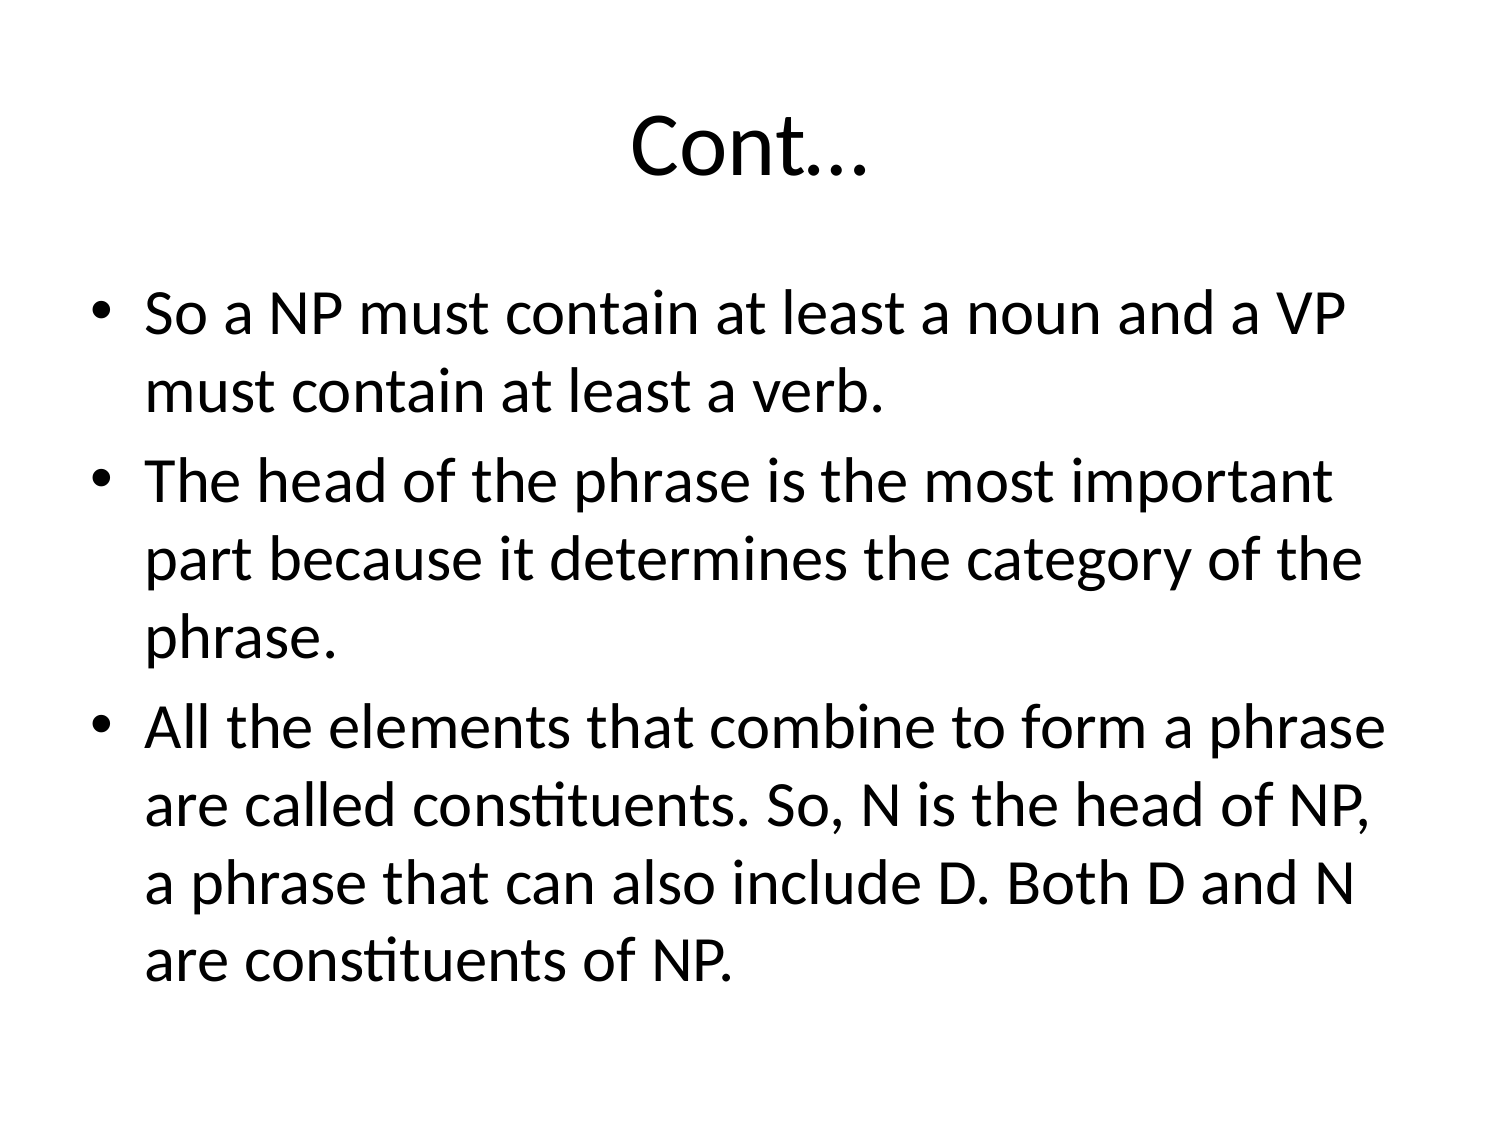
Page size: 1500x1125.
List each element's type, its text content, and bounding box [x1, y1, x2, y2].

list So a NP must contain at least a noun and a VP must contain at least a verb. The head of the phrase is the most important part because it determines the category of the phrase. All the elements that combine to form a phrase are called constituents. So, N is the head of NP, a phrase that can also include D. Both D and N are constituents of NP. [75, 262, 1425, 1005]
title Cont… [75, 45, 1425, 233]
